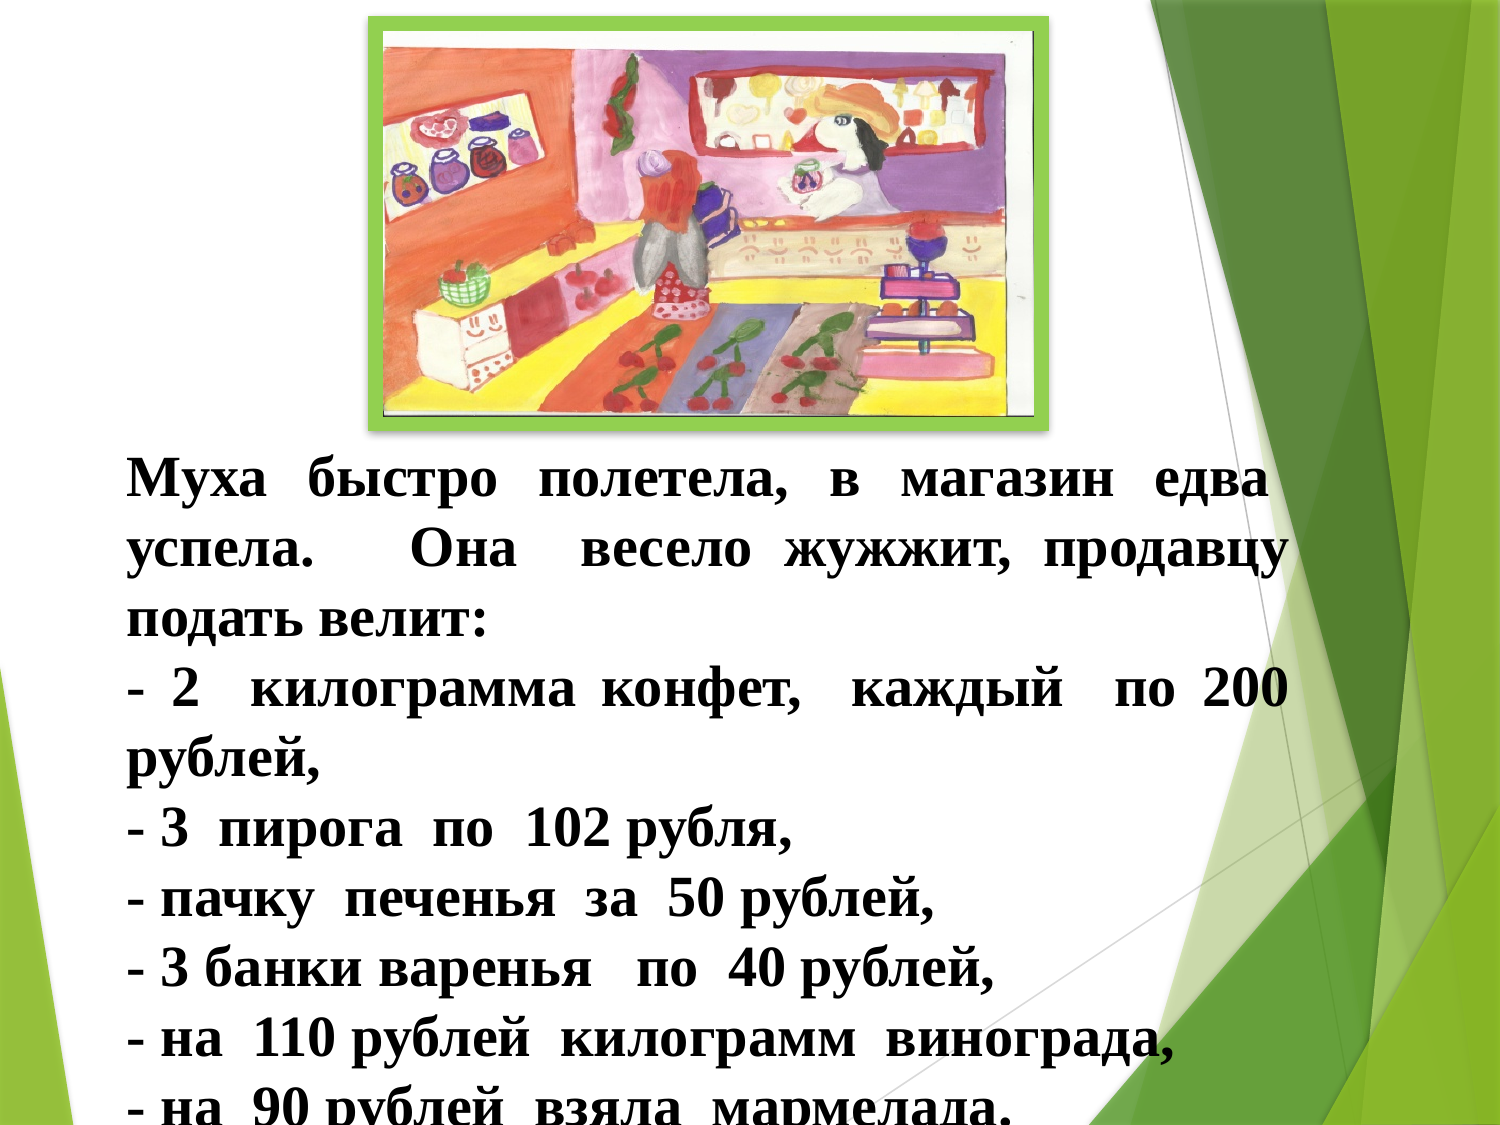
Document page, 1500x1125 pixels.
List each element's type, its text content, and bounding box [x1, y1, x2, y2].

text_box Муха быстро полетела, в магазин едва успела. Она весело жужжит, продавцу подать велит: - 2 килограмма конфет, каждый по 200 рублей, - 3 пирога по 102 рубля, - пачку печенья за 50 рублей, - 3 банки варенья по 40 рублей, - на 110 рублей килограмм винограда, - на 90 рублей взяла мармелада. [112, 150, 1306, 1125]
picture [382, 30, 1035, 417]
